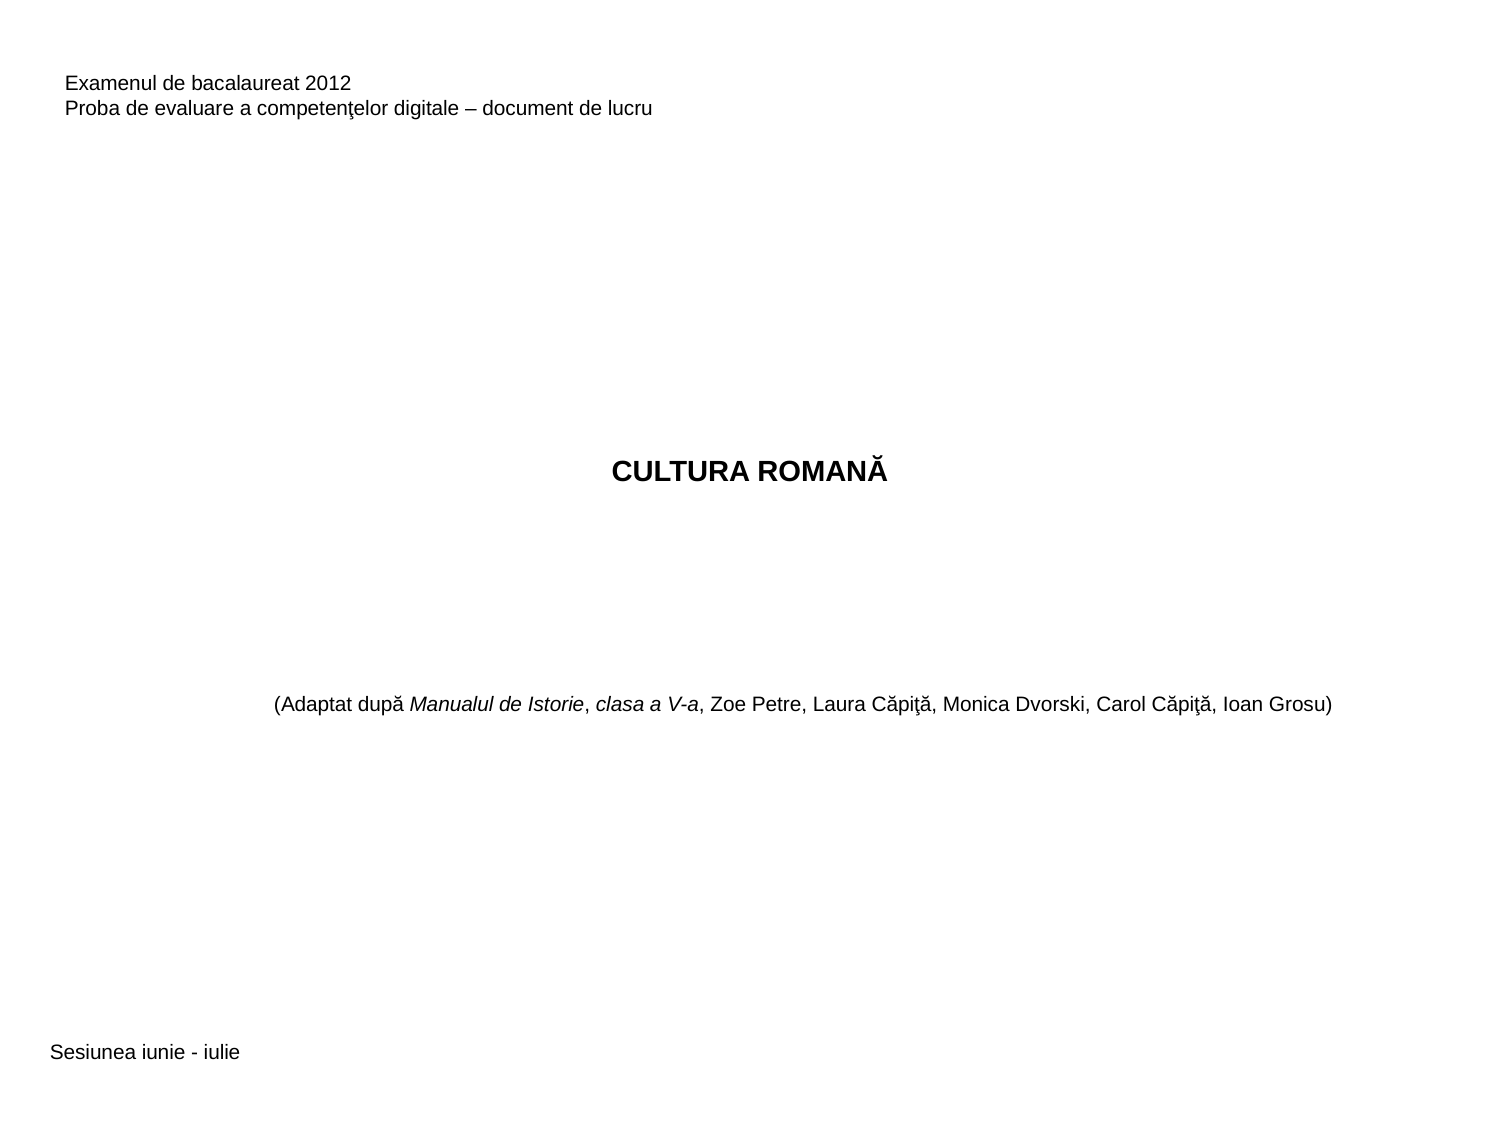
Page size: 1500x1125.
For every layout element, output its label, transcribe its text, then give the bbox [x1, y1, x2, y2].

text_box Sesiunea iunie - iulie [35, 1031, 457, 1071]
text_box Examenul de bacalaureat 2012 Proba de evaluare a competenţelor digitale – document de lucru [50, 62, 1425, 163]
subtitle (Adaptat după Manualul de Istorie, clasa a V-a, Zoe Petre, Laura Căpiţă, Monica Dvorski, Carol Căpiţă, Ioan Grosu) [224, 637, 1401, 926]
title CULTURA ROMANĂ [112, 349, 1388, 591]
